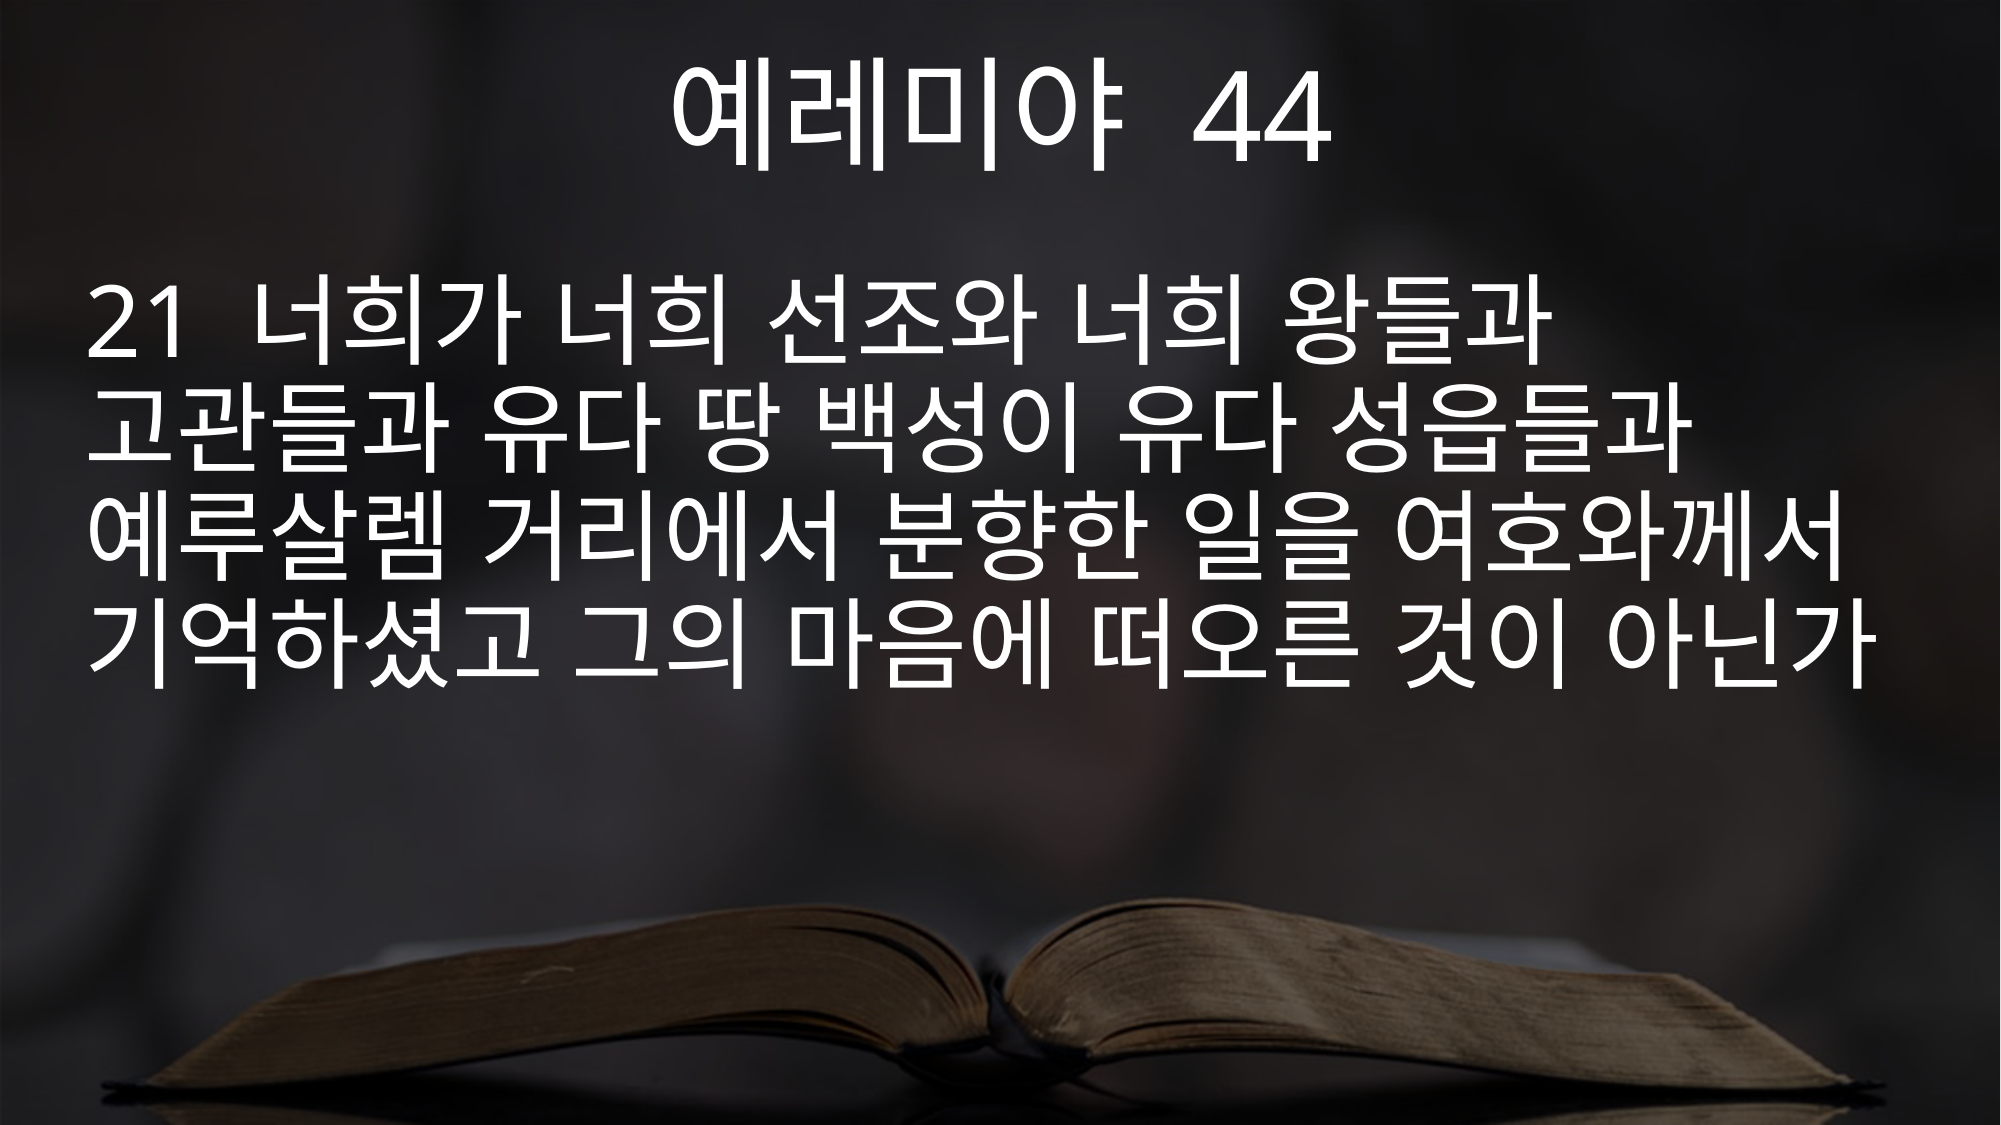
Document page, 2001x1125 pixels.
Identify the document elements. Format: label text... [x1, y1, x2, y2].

picture [0, 0, 2001, 1125]
footer 예레미야 44 [0, 32, 2000, 192]
list 21 너희가 너희 선조와 너희 왕들과 고관들과 유다 땅 백성이 유다 성읍들과 예루살렘 거리에서 분향한 일을 여호와께서 기억하셨고 그의 마음에 떠오른 것이 아닌가 [69, 263, 1953, 423]
